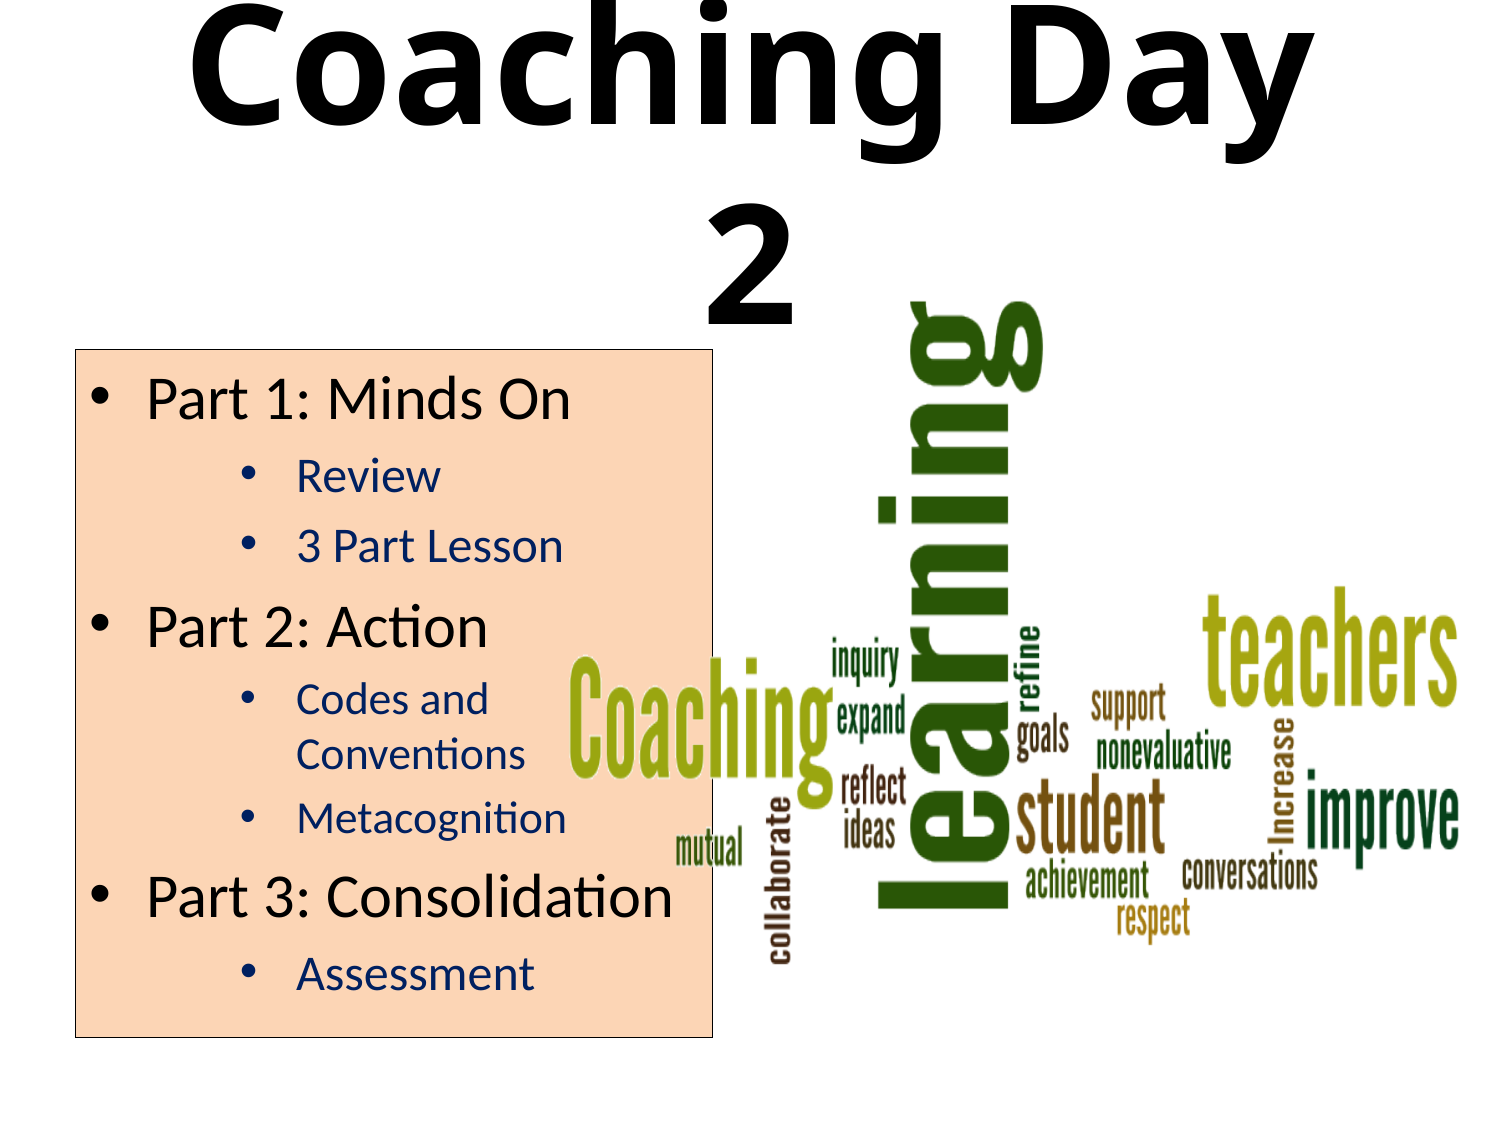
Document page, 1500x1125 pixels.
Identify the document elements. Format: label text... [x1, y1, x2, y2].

title Coaching Day 2 [112, 37, 1388, 279]
picture [562, 287, 1500, 1026]
text_box Part 1: Minds On Review 3 Part Lesson Part 2: Action Codes and Conventions Metacognition Part 3: Consolidation Assessment [75, 349, 713, 1038]
